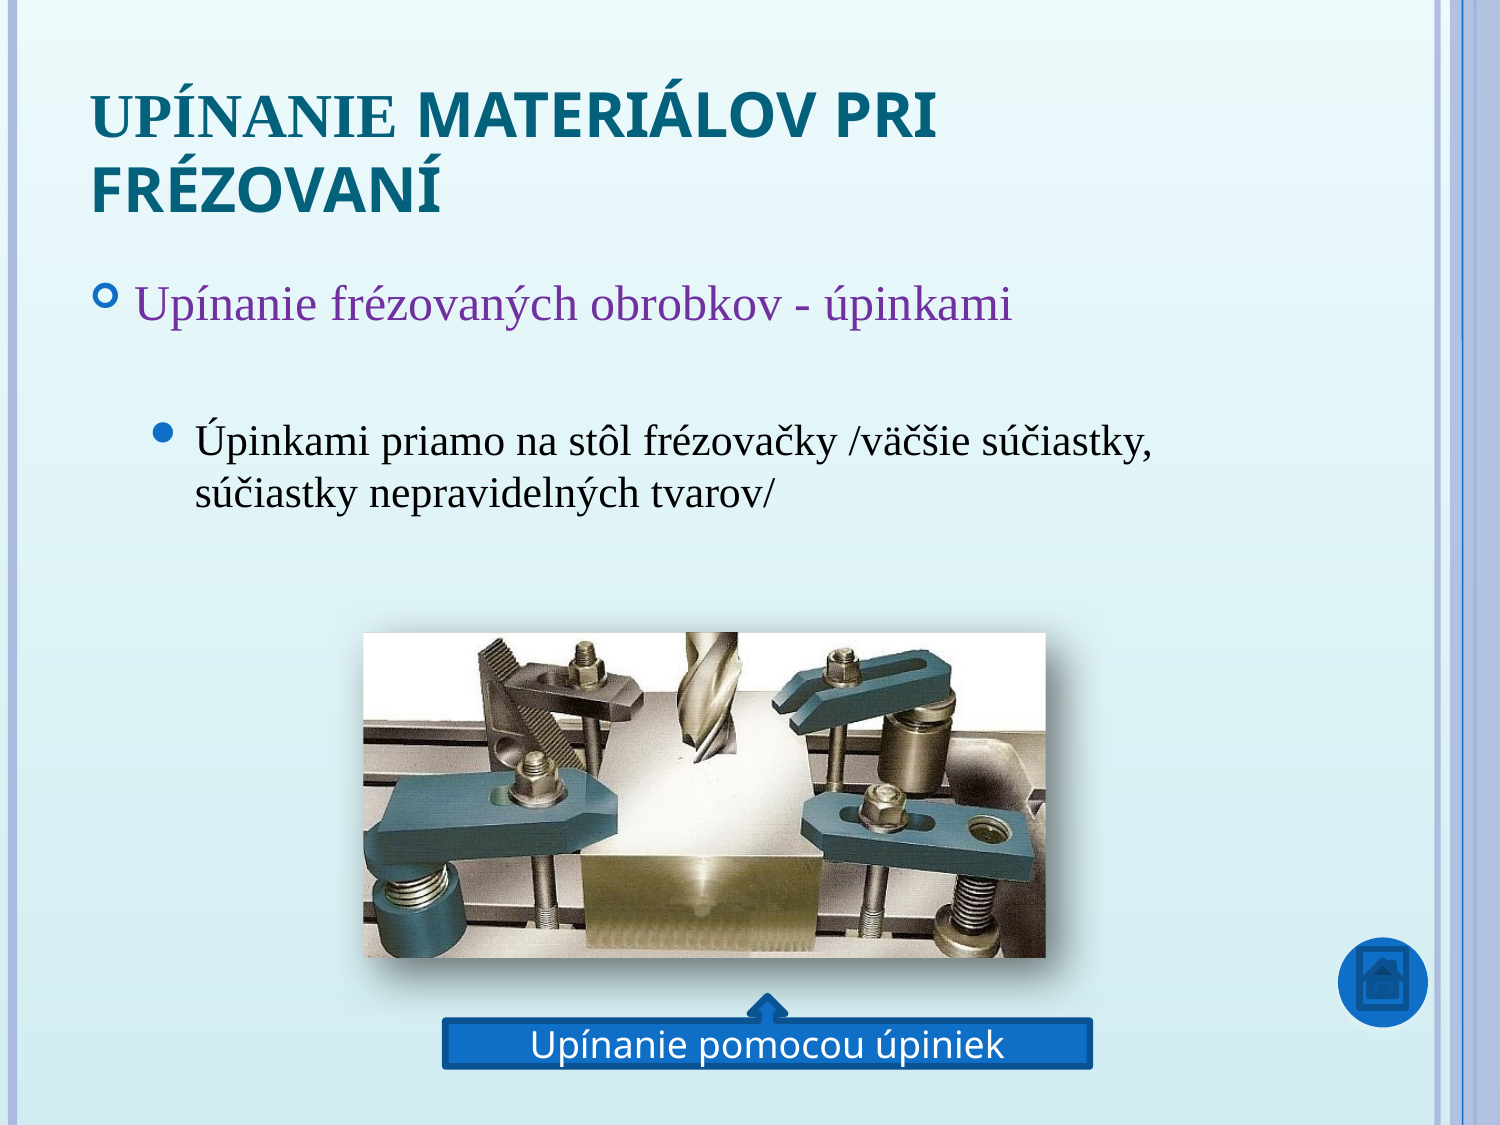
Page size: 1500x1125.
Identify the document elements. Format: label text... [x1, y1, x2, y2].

list Upínanie frézovaných obrobkov - úpinkami Úpinkami priamo na stôl frézovačky /väčšie súčiastky, súčiastky nepravidelných tvarov/ [75, 262, 1300, 1062]
text_box [1356, 946, 1409, 1011]
text_box Upínanie pomocou úpiniek [441, 992, 1094, 1070]
picture [362, 632, 1046, 959]
title Upínanie materiálov pri frézovaní [75, 45, 1300, 233]
